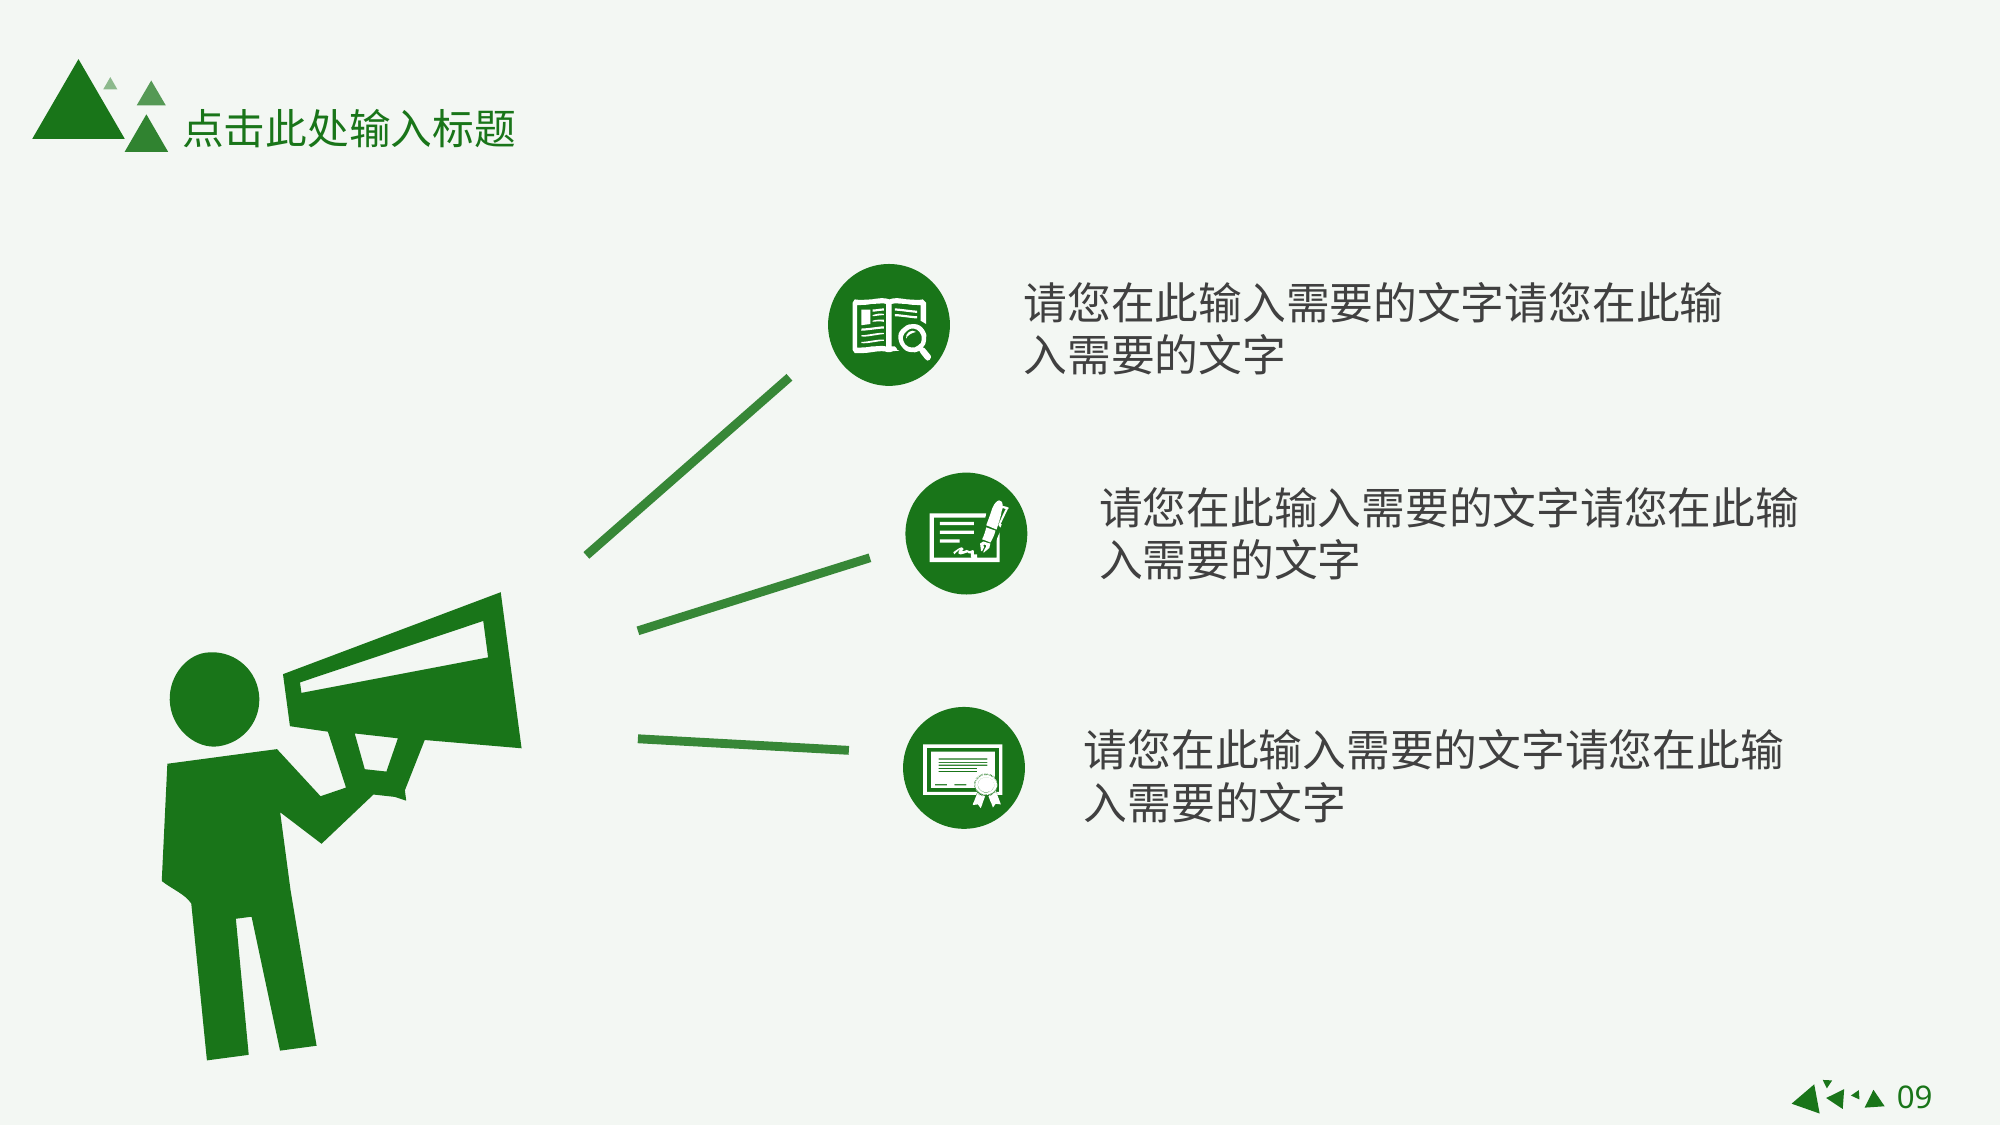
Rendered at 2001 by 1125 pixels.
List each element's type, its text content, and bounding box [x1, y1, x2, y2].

text_box 点击此处输入标题 [167, 95, 531, 160]
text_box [903, 706, 1025, 829]
text_box [1822, 1079, 1833, 1089]
text_box 请您在此输入需要的文字请您在此输入需要的文字 [1008, 267, 1769, 388]
text_box [32, 59, 125, 139]
text_box [136, 80, 166, 106]
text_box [637, 557, 870, 631]
text_box 09 [1864, 1070, 1966, 1123]
text_box [161, 592, 522, 1061]
text_box [1791, 1084, 1820, 1114]
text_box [828, 263, 950, 386]
text_box [1826, 1089, 1845, 1109]
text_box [586, 377, 790, 556]
text_box 请您在此输入需要的文字请您在此输入需要的文字 [1084, 473, 1844, 593]
text_box [124, 114, 169, 152]
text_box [637, 738, 849, 751]
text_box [905, 472, 1028, 595]
text_box 请您在此输入需要的文字请您在此输入需要的文字 [1069, 715, 1829, 836]
text_box [103, 77, 118, 90]
text_box [1850, 1090, 1860, 1100]
